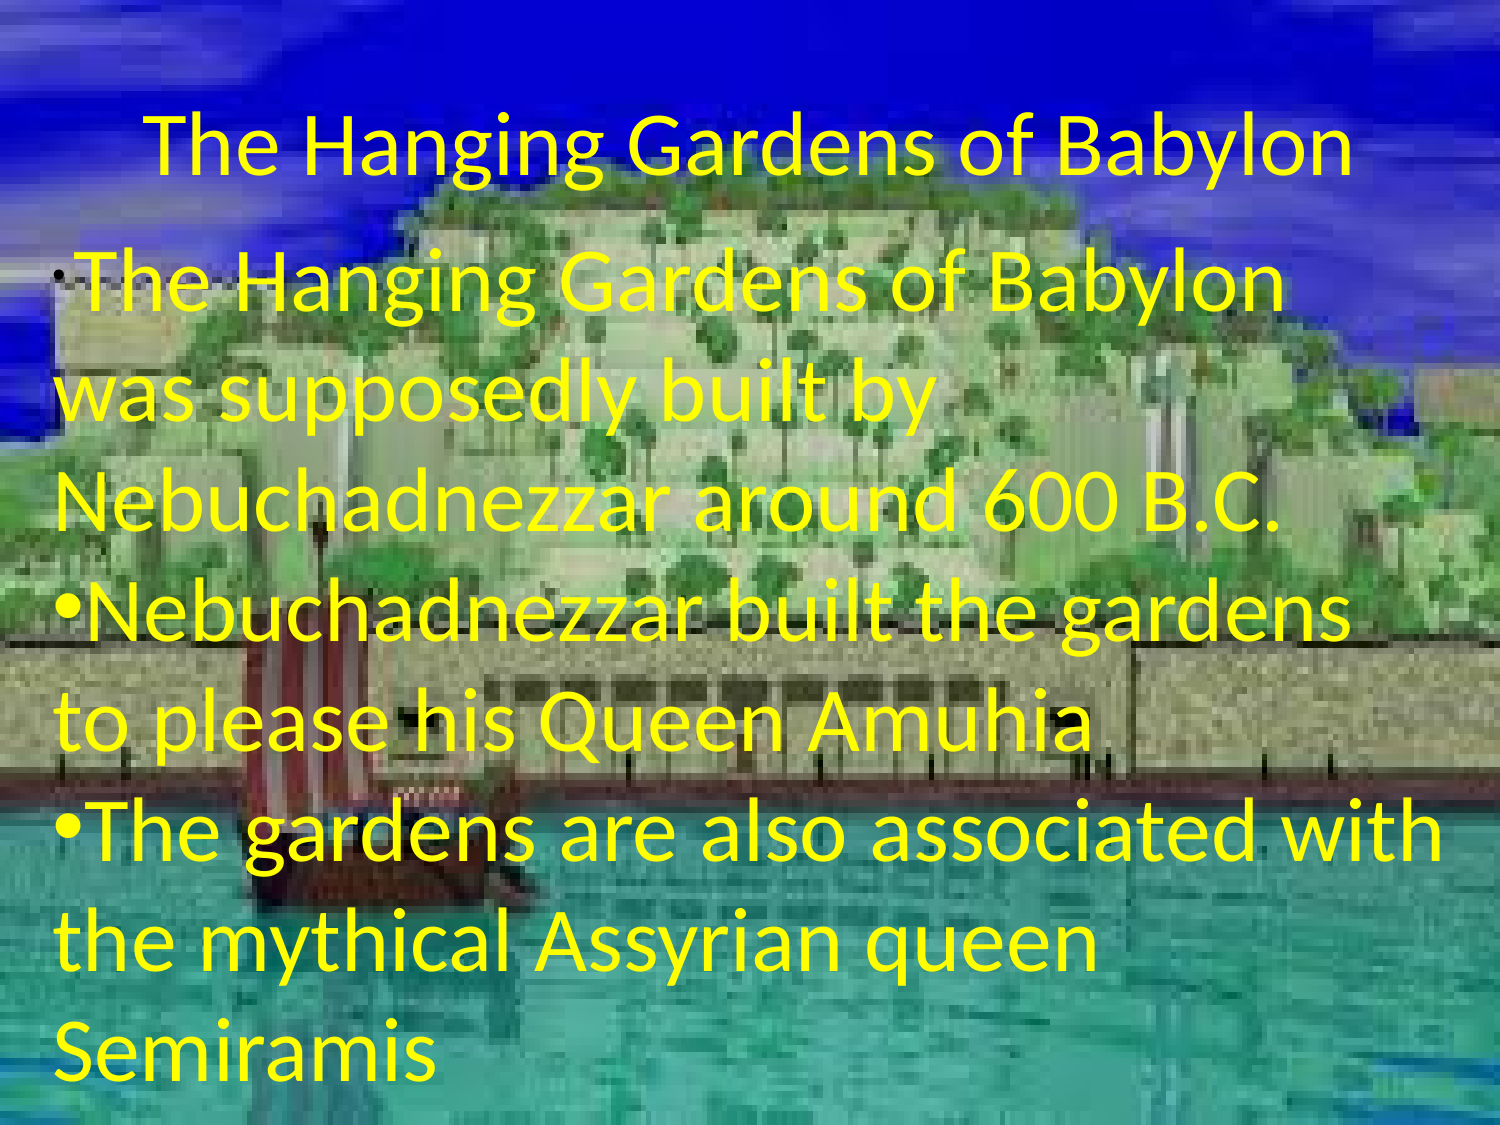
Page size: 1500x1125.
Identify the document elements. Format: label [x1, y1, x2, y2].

list [0, 0, 1500, 1125]
